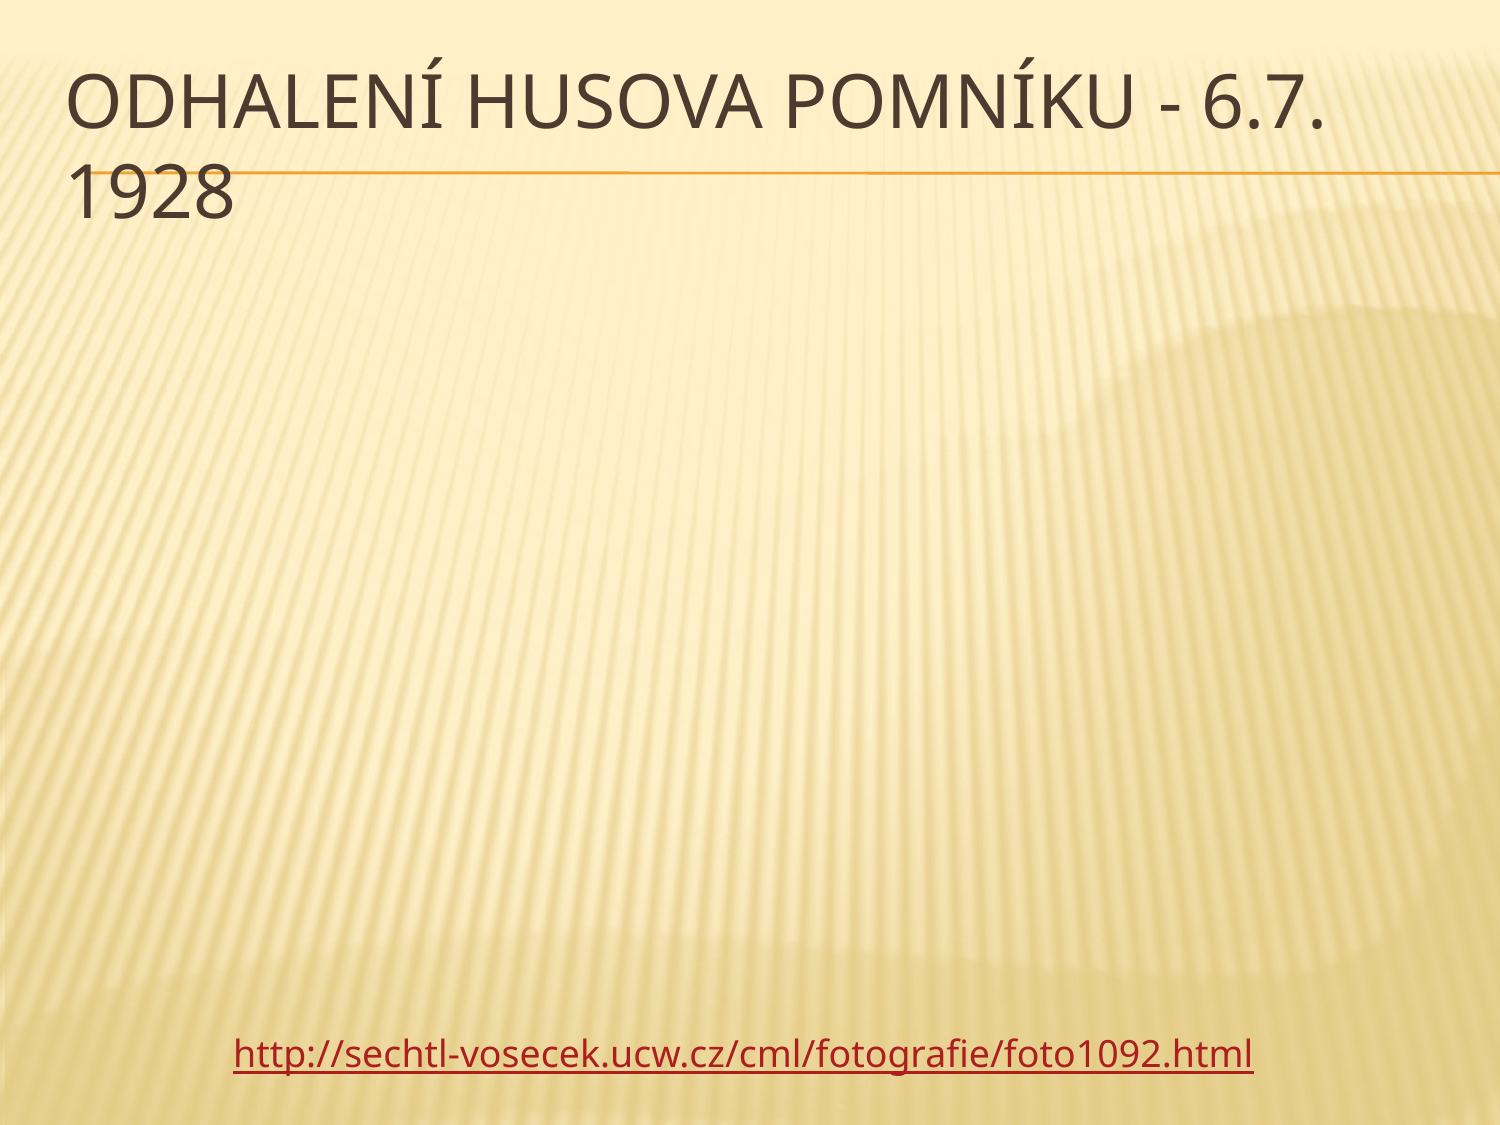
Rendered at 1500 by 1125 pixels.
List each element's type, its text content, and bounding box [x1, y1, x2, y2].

text_box http://sechtl-vosecek.ucw.cz/cml/fotografie/foto1092.html [218, 1023, 1344, 1125]
title odhalení Husova pomníku - 6.7. 1928 [50, 75, 1475, 213]
